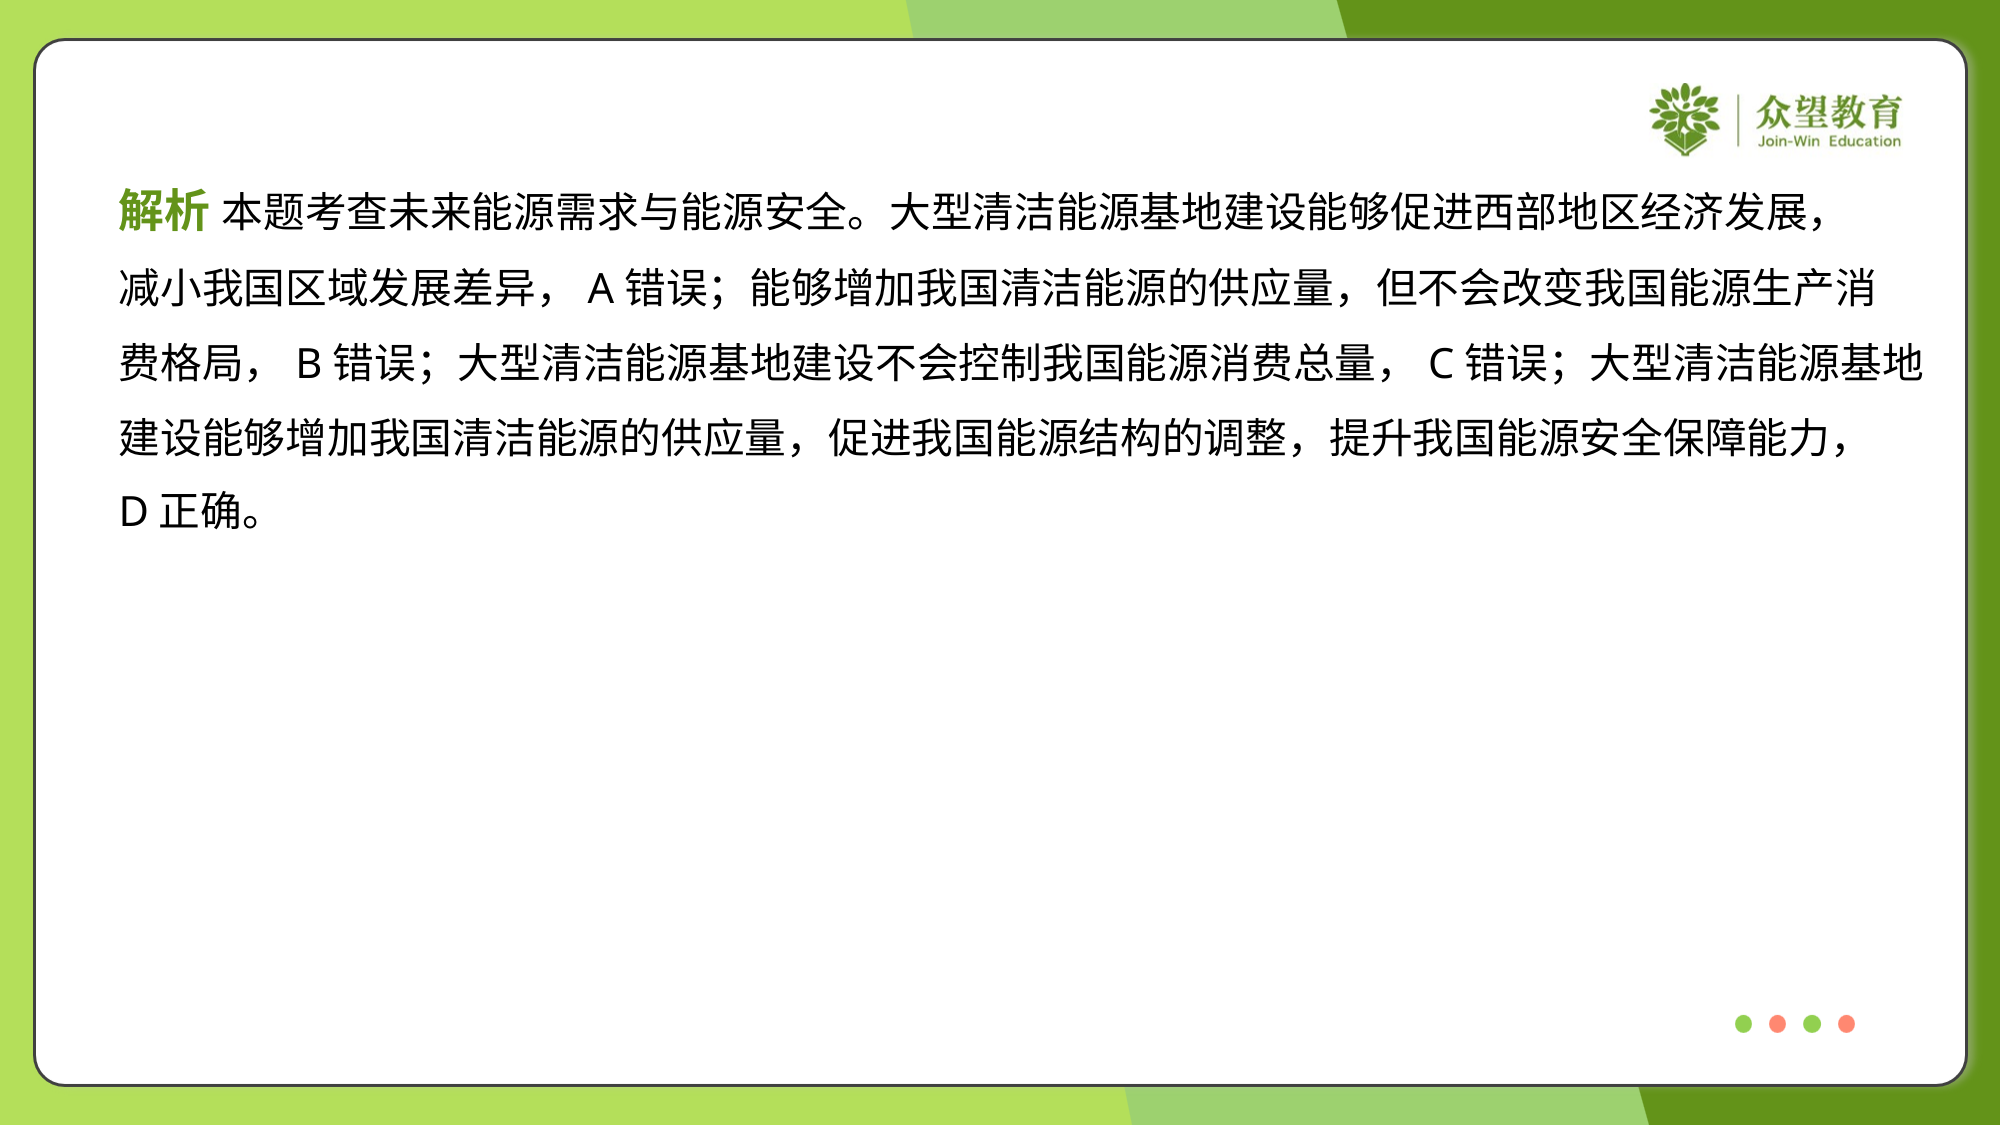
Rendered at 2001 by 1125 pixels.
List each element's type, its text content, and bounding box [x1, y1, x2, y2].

picture [0, 0, 2000, 1125]
text_box 解析 本题考查未来能源需求与能源安全。大型清洁能源基地建设能够促进西部地区经济发展， 减小我国区域发展差异，A错误；能够增加我国清洁能源的供应量，但不会改变我国能源生产消 费格局，B错误；大型清洁能源基地建设不会控制我国能源消费总量，C错误；大型清洁能源基地 建设能够增加我国清洁能源的供应量，促进我国能源结构的调整，提升我国能源安全保障能力， D正确。 [118, 159, 1883, 527]
